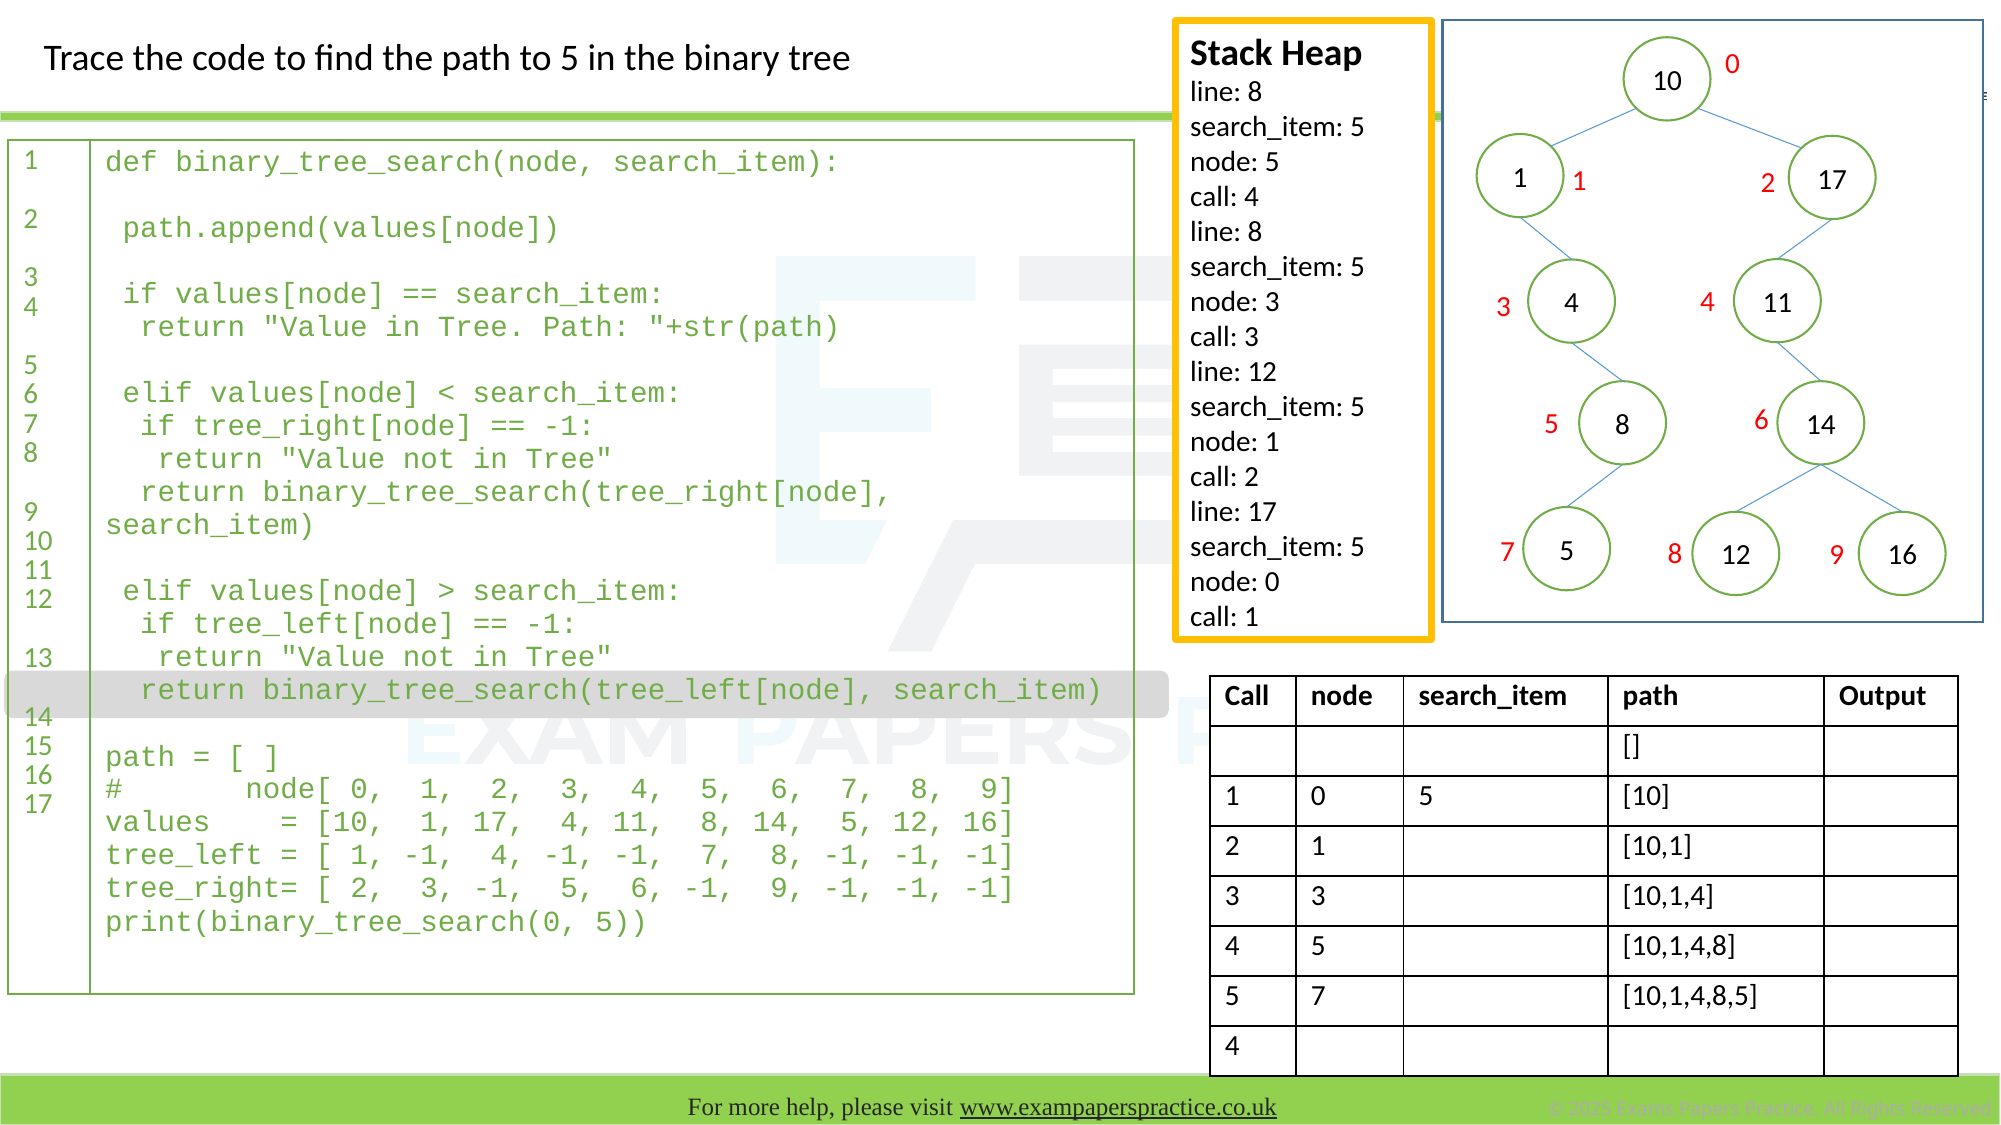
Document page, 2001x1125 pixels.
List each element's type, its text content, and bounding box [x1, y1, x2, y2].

table_cell 7 [1297, 977, 1403, 1025]
table_header Call [1211, 677, 1295, 725]
table_cell [] [1609, 727, 1823, 775]
table_cell 0 [1297, 777, 1403, 825]
text_box Stack Heap line: 8 search_item: 5 node: 5 call: 4 line: 8 search_item: 5 node: 3 call: 3 line: 12 search_item: 5 node: 1 call: 2 line: 17 search_item: 5 node: 0 call: 1 [1175, 20, 1432, 640]
table_header def binary_tree_search(node, search_item): path.append(values[node]) if values[node] == search_item: return "Value in Tree. Path: "+str(path) elif values[node] < search_item: if tree_right[node] == -1: return "Value not in Tree" return binary_tree_search(tree_right[node], search_item) elif values[node] > search_item: if tree_left[node] == -1: return "Value not in Tree" return binary_tree_search(tree_left[node], search_item) path = [ ] # node[ 0, 1, 2, 3, 4, 5, 6, 7, 8, 9] values = [10, 1, 17, 4, 11, 8, 14, 5, 12, 16] tree_left = [ 1, -1, 4, -1, -1, 7, 8, -1, -1, -1] tree_right= [ 2, 3, -1, 5, 6, -1, 9, -1, -1, -1] print(binary_tree_search(0, 5)) [91, 141, 1133, 993]
table_cell [10,1,4] [1609, 877, 1823, 925]
text_box Trace the code to find the path to 5 in the binary tree [28, 25, 1072, 86]
table_cell 4 [1211, 927, 1295, 975]
table_cell [1297, 727, 1403, 775]
table_cell [1825, 727, 1957, 775]
table_cell 5 [1297, 927, 1403, 975]
table_cell 1 [1297, 827, 1403, 875]
table_cell [1297, 1027, 1403, 1075]
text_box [1442, 20, 1984, 623]
table_cell [1825, 877, 1957, 925]
table_header path [1609, 677, 1823, 725]
table_cell [10] [1609, 777, 1823, 825]
table_header node [1297, 677, 1403, 725]
table_cell 3 [1297, 877, 1403, 925]
table_cell [1404, 727, 1607, 775]
text_box [1135, 670, 1169, 719]
table_cell [1404, 1027, 1607, 1075]
table_cell [1825, 927, 1957, 975]
table_cell [1404, 977, 1607, 1025]
table_cell 4 [1211, 1027, 1295, 1075]
table_cell [10,1] [1609, 827, 1823, 875]
table_cell [1404, 927, 1607, 975]
table_header 1 2 3 4 5 6 7 8 9 10 11 12 13 14 15 16 17 [9, 141, 89, 993]
table_cell [1404, 877, 1607, 925]
table_cell [10,1,4,8] [1609, 927, 1823, 975]
table_cell 2 [1211, 827, 1295, 875]
table_cell [1211, 727, 1295, 775]
table_cell 3 [1211, 877, 1295, 925]
table_header Output [1825, 677, 1957, 725]
table_cell [10,1,4,8,5] [1609, 977, 1823, 1025]
table_cell 5 [1211, 977, 1295, 1025]
table_cell [1609, 1027, 1823, 1075]
table_header search_item [1404, 677, 1607, 725]
table_cell [1825, 977, 1957, 1025]
table_cell 1 [1211, 777, 1295, 825]
table_cell 5 [1404, 777, 1607, 825]
table_cell [1825, 777, 1957, 825]
table_cell [1825, 827, 1957, 875]
table_cell [1825, 1027, 1957, 1075]
table_cell [1404, 827, 1607, 875]
